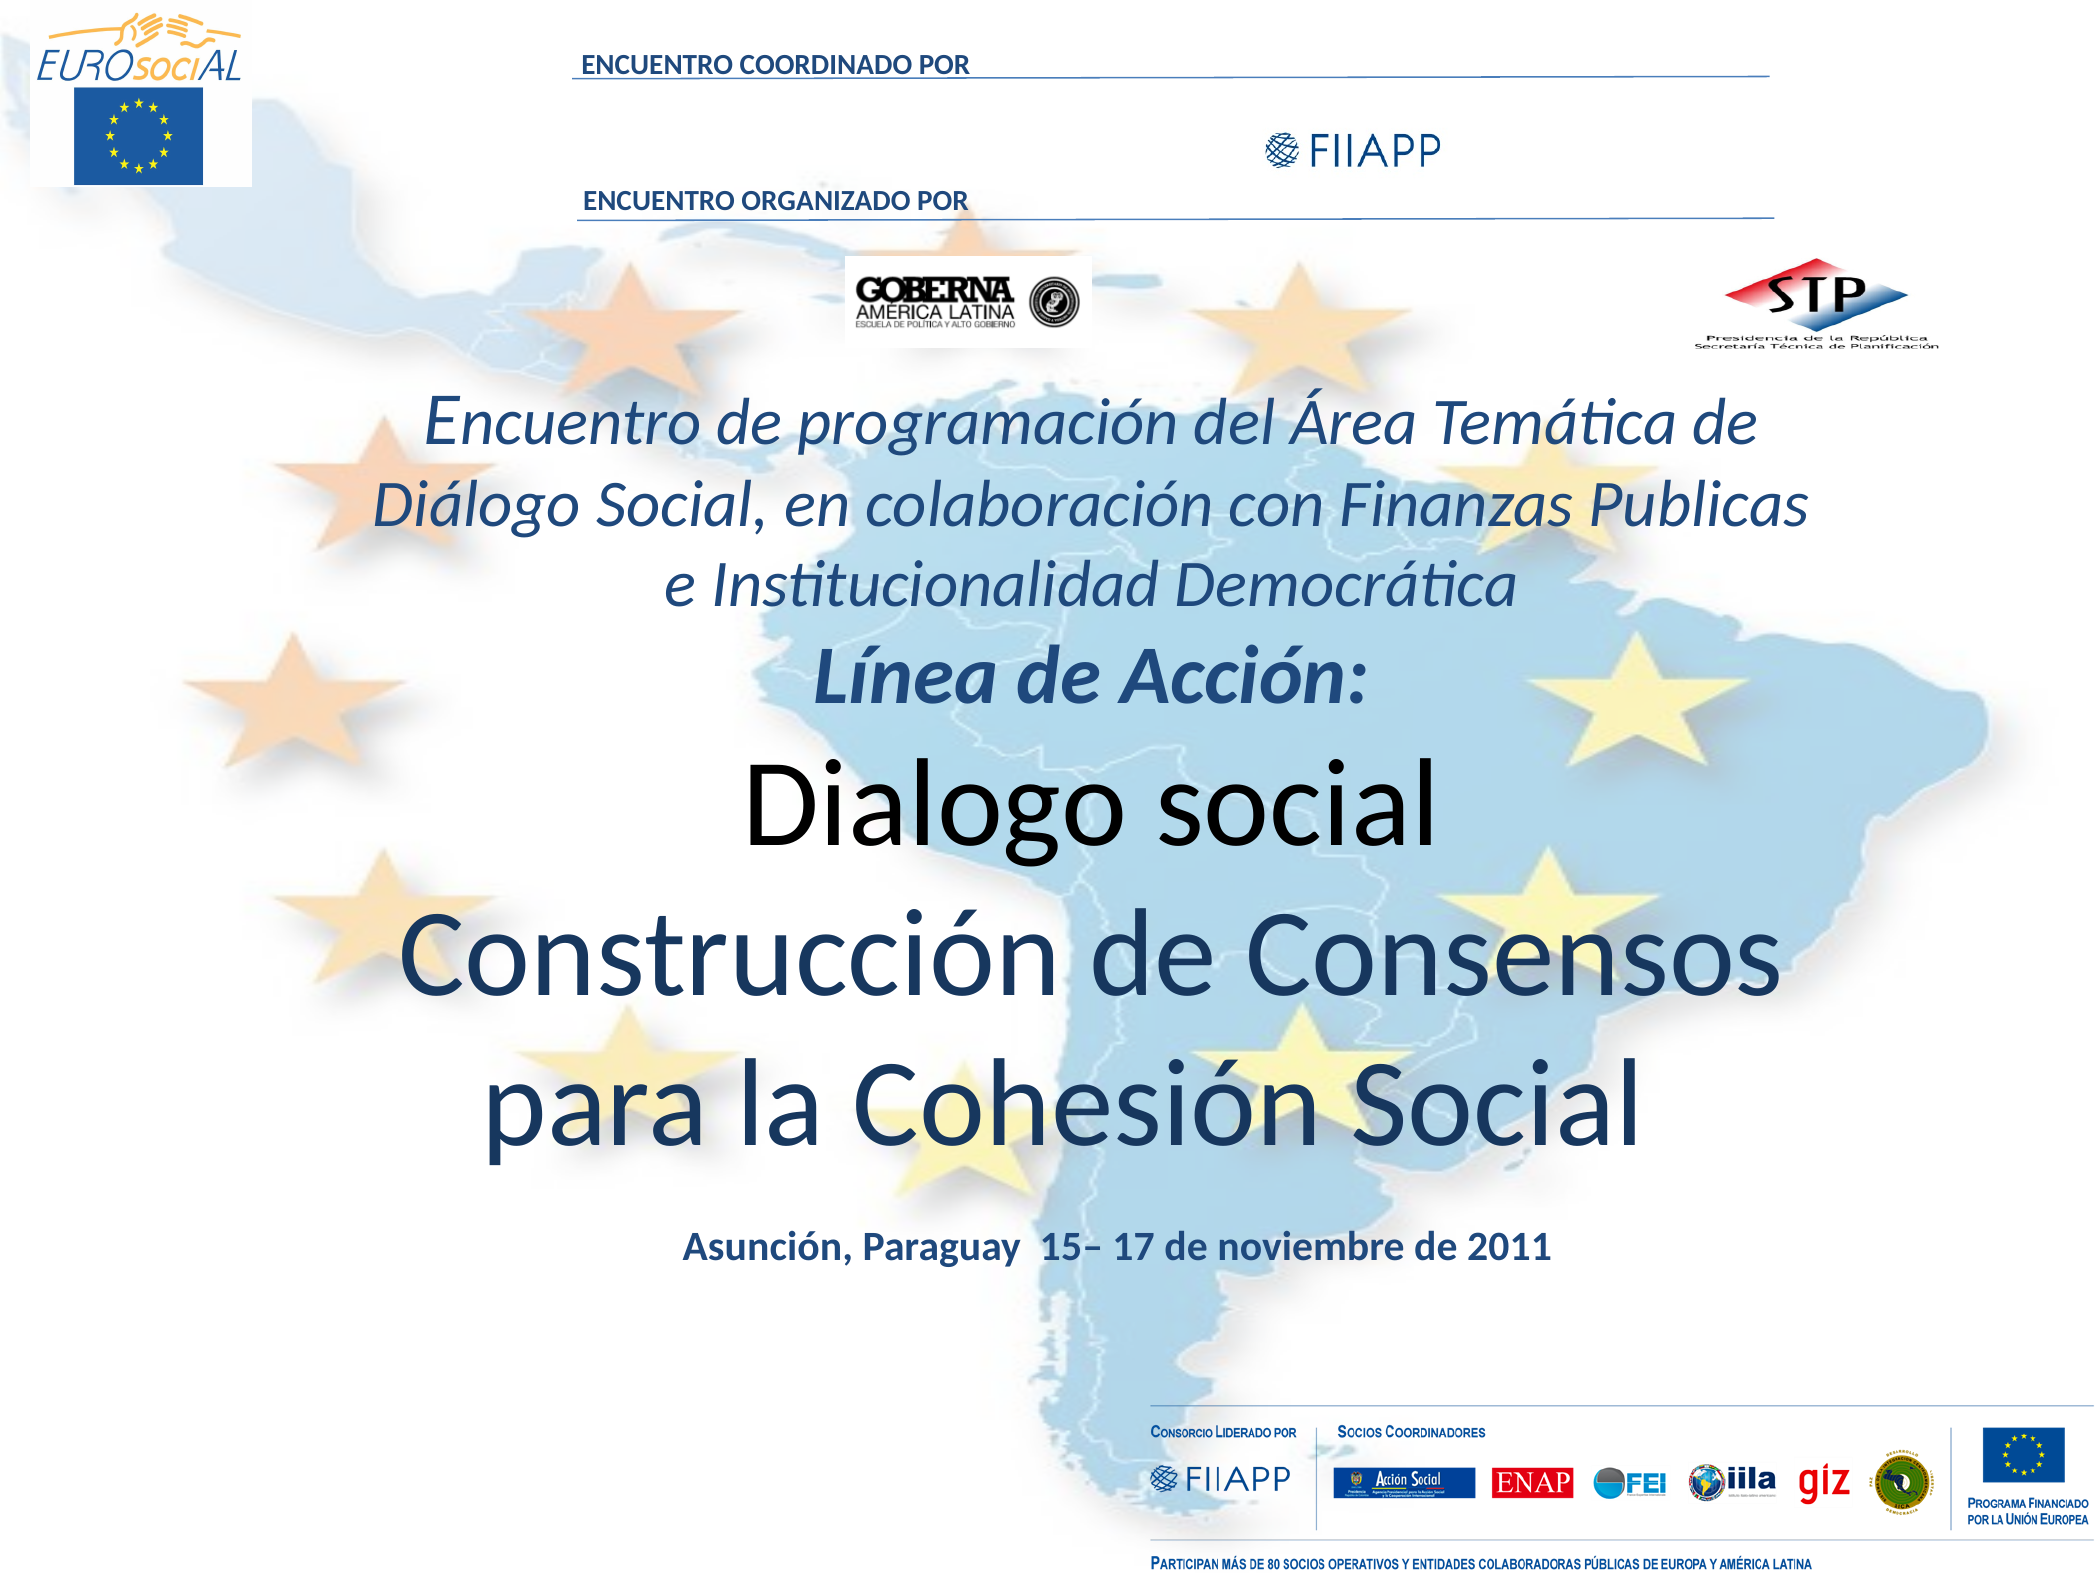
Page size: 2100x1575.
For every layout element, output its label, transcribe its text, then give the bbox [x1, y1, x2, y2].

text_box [576, 217, 1775, 221]
picture [1692, 257, 1940, 349]
picture [1215, 90, 1491, 210]
text_box Asunción, Paraguay 15– 17 de noviembre de 2011 [542, 1208, 1694, 1280]
text_box ENCUENTRO ORGANIZADO POR [459, 170, 1093, 227]
picture [845, 256, 1093, 349]
text_box ENCUENTRO COORDINADO POR [459, 34, 1093, 91]
text_box Encuentro de programación del Área Temática de Diálogo Social, en colaboración con Finanzas Publicas e Institucionalidad Democrática Línea de Acción: Dialogo social Construcción de Consensos para la Cohesión Social [339, 359, 1845, 1181]
picture [1150, 1400, 2100, 1575]
